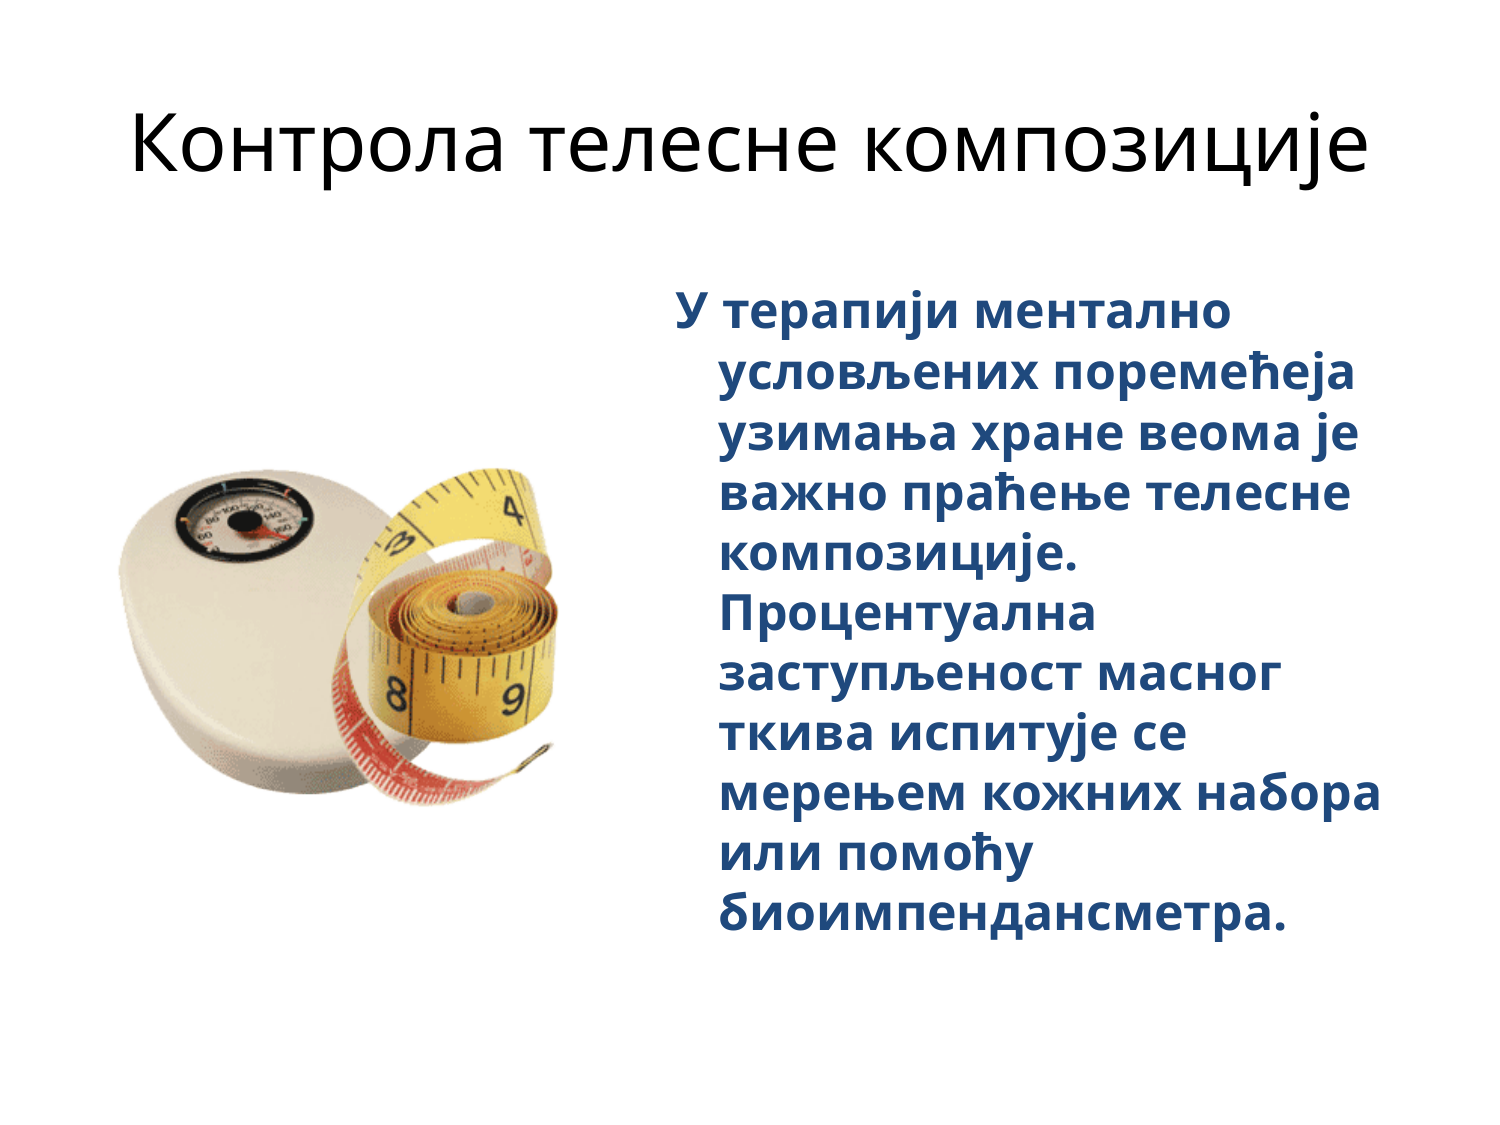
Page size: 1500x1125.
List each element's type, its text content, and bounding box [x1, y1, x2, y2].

title Контрола телесне композиције [75, 45, 1425, 233]
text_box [112, 456, 565, 809]
list У терапији ментално условљених поремећеја узимања хране веома је важно праћење телесне композиције. Процентуална заступљеност масног ткива испитује се мерењем кожних набора или помоћу биоимпендансметра. [647, 262, 1425, 1005]
